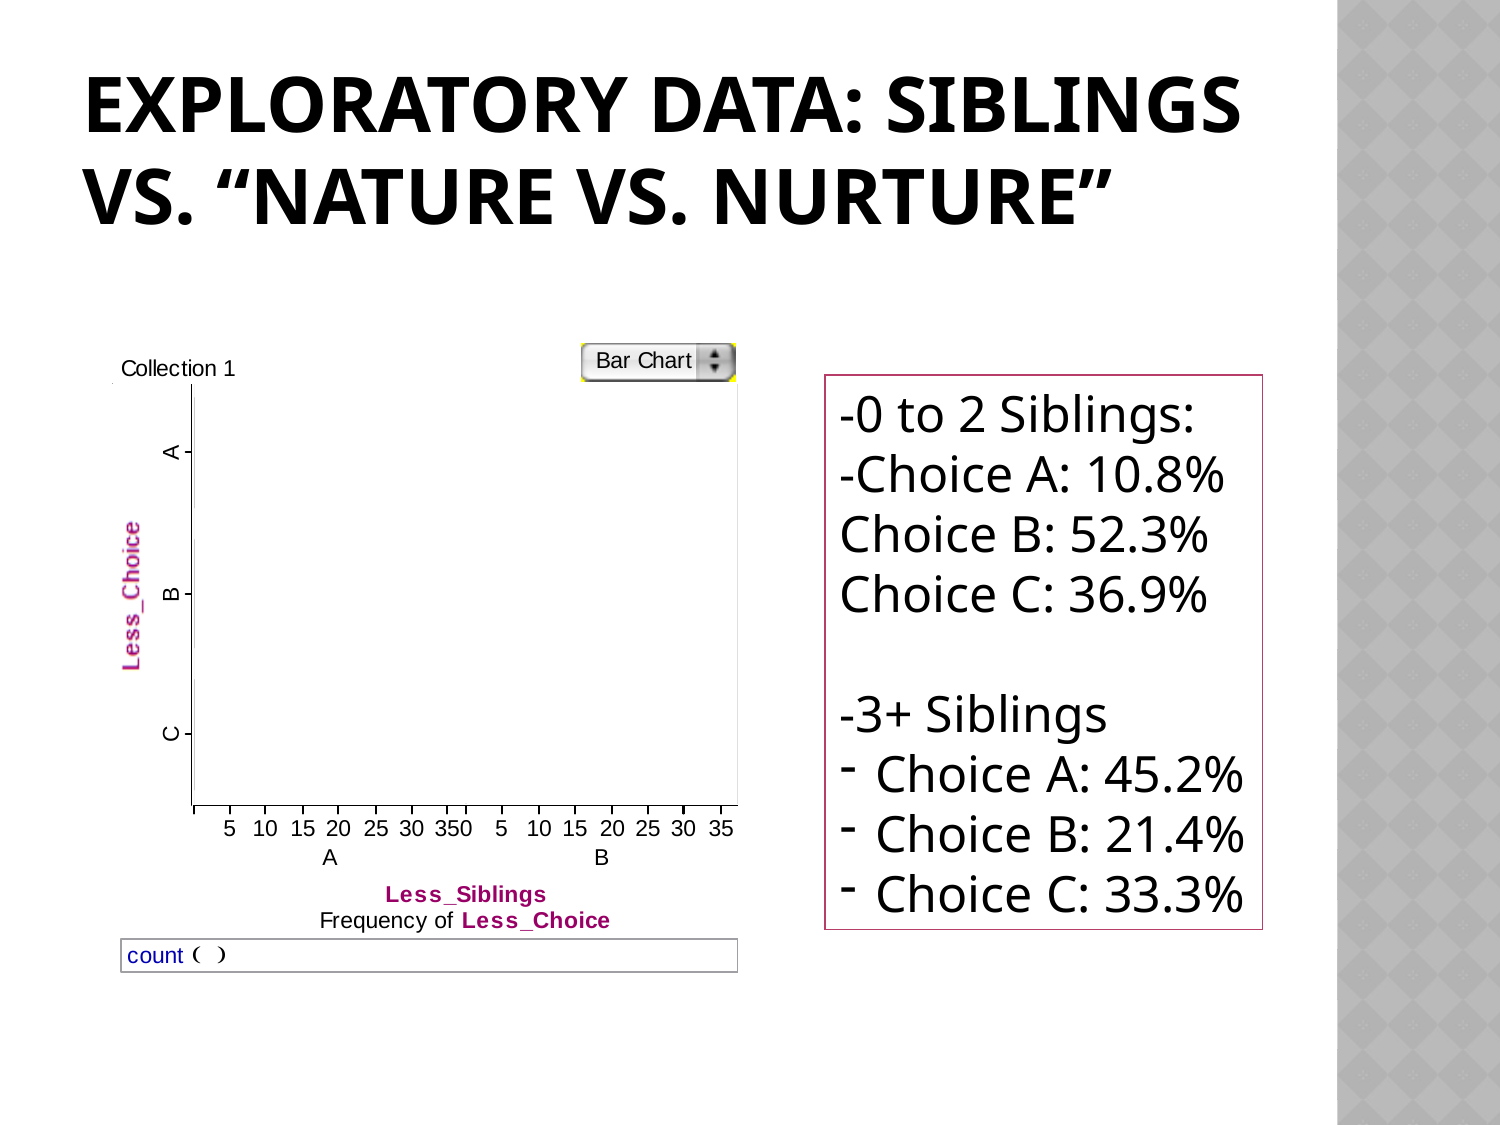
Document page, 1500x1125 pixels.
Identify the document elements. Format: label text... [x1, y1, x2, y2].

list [112, 336, 741, 975]
text_box -0 to 2 Siblings: -Choice A: 10.8% Choice B: 52.3% Choice C: 36.9% -3+ Siblings Choice A: 45.2% Choice B: 21.4% Choice C: 33.3% [824, 374, 1263, 930]
title Exploratory data: Siblings vs. “nature vs. Nurture” [75, 52, 1263, 240]
